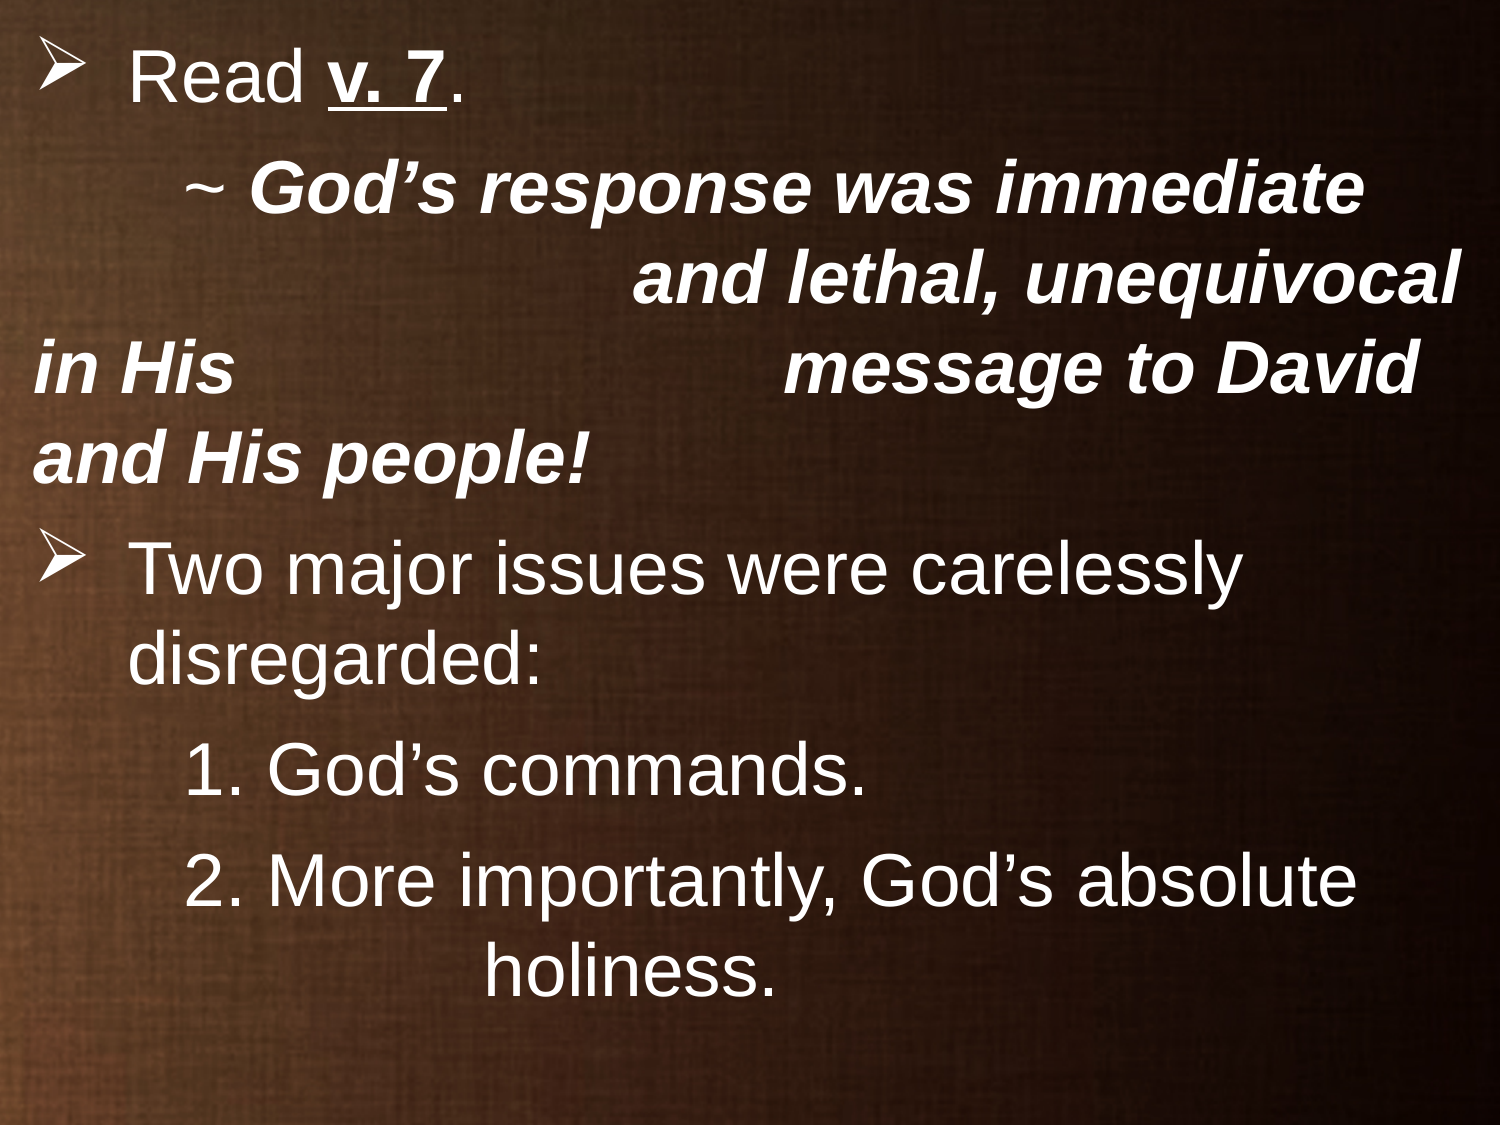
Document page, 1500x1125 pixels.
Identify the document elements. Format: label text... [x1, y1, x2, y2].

subtitle Read v. 7. ~ God’s response was immediate and lethal, unequivocal in His message to David and His people! Two major issues were carelessly disregarded: 1. God’s commands. 2. More importantly, God’s absolute holiness. [18, 20, 1478, 1110]
picture [0, 0, 1500, 1125]
